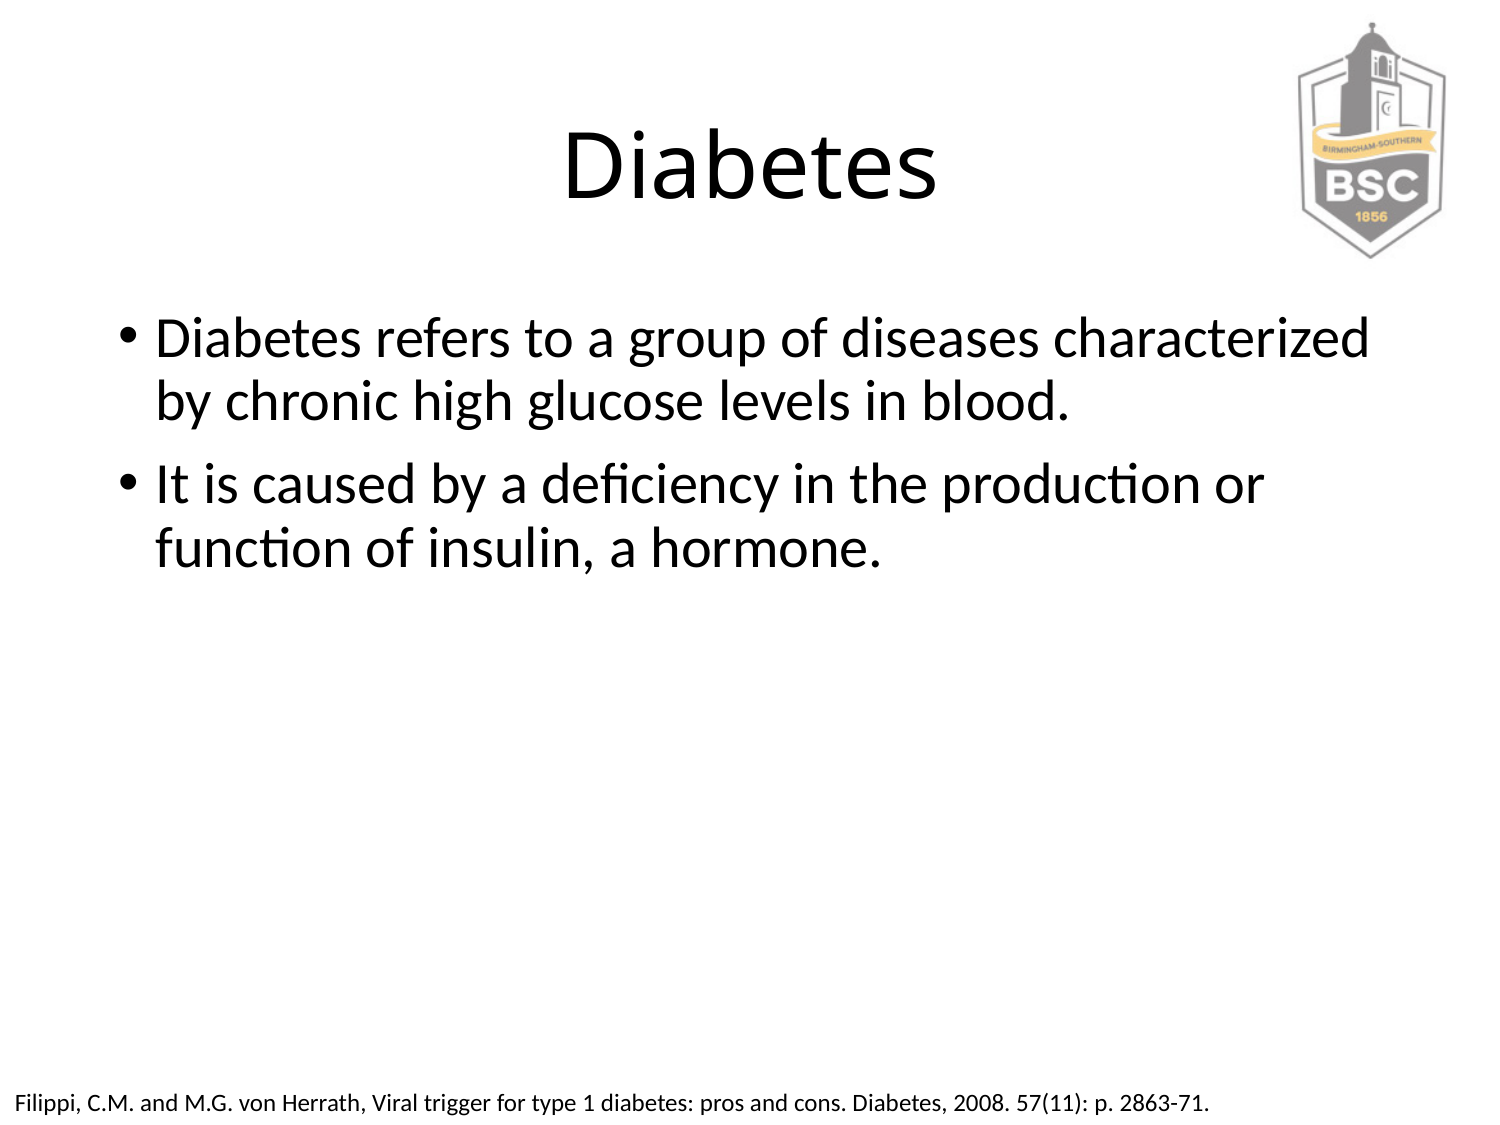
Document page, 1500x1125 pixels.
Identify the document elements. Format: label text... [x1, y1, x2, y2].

list Diabetes refers to a group of diseases characterized by chronic high glucose levels in blood. It is caused by a deficiency in the production or function of insulin, a hormone. [103, 299, 1397, 1014]
picture [1283, 14, 1461, 269]
title Diabetes [103, 59, 1397, 278]
text_box Filippi, C.M. and M.G. von Herrath, Viral trigger for type 1 diabetes: pros and cons. Diabetes, 2008. 57(11): p. 2863-71. [0, 1079, 1262, 1125]
